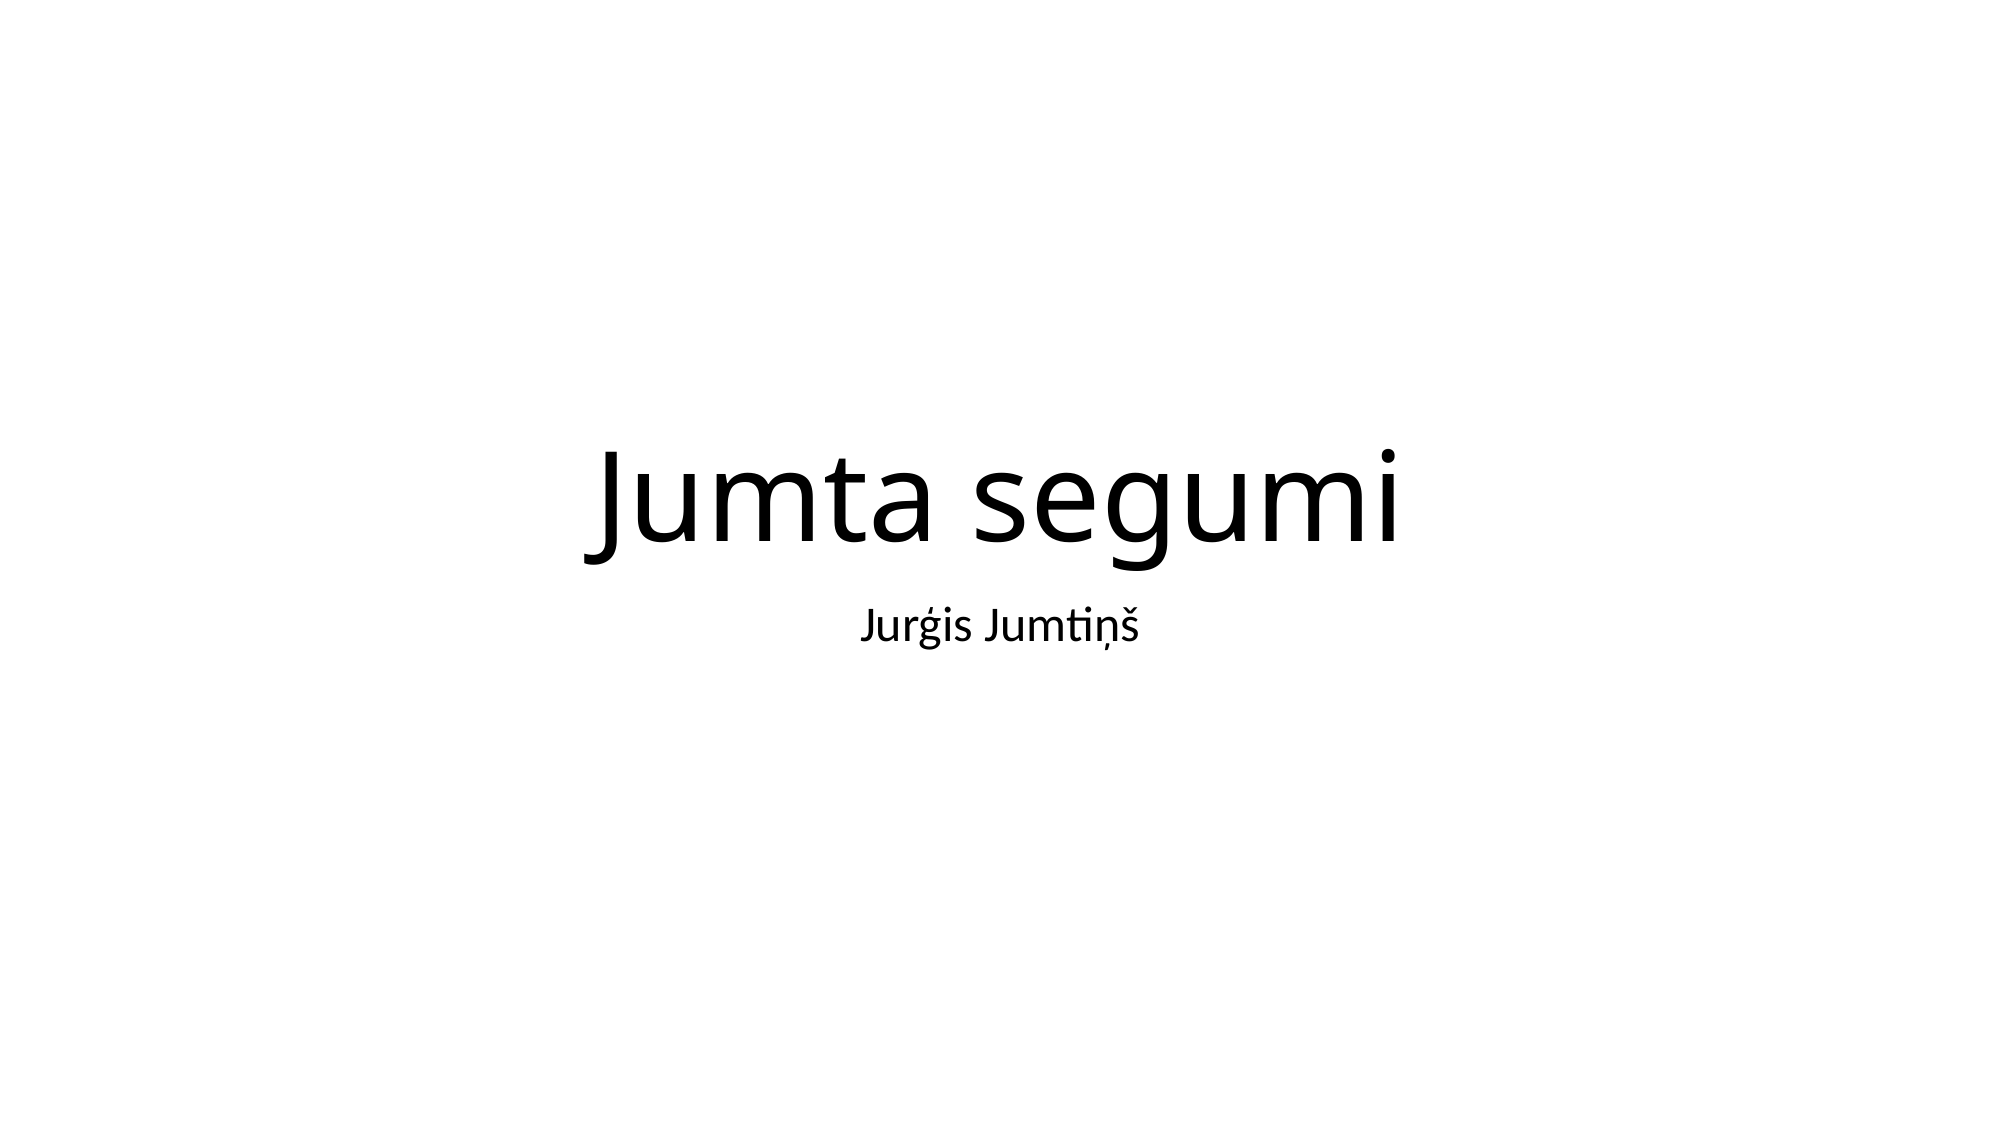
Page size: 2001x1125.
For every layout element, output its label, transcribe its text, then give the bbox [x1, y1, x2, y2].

title Jumta segumi [249, 184, 1750, 576]
subtitle Jurģis Jumtiņš [249, 590, 1750, 863]
